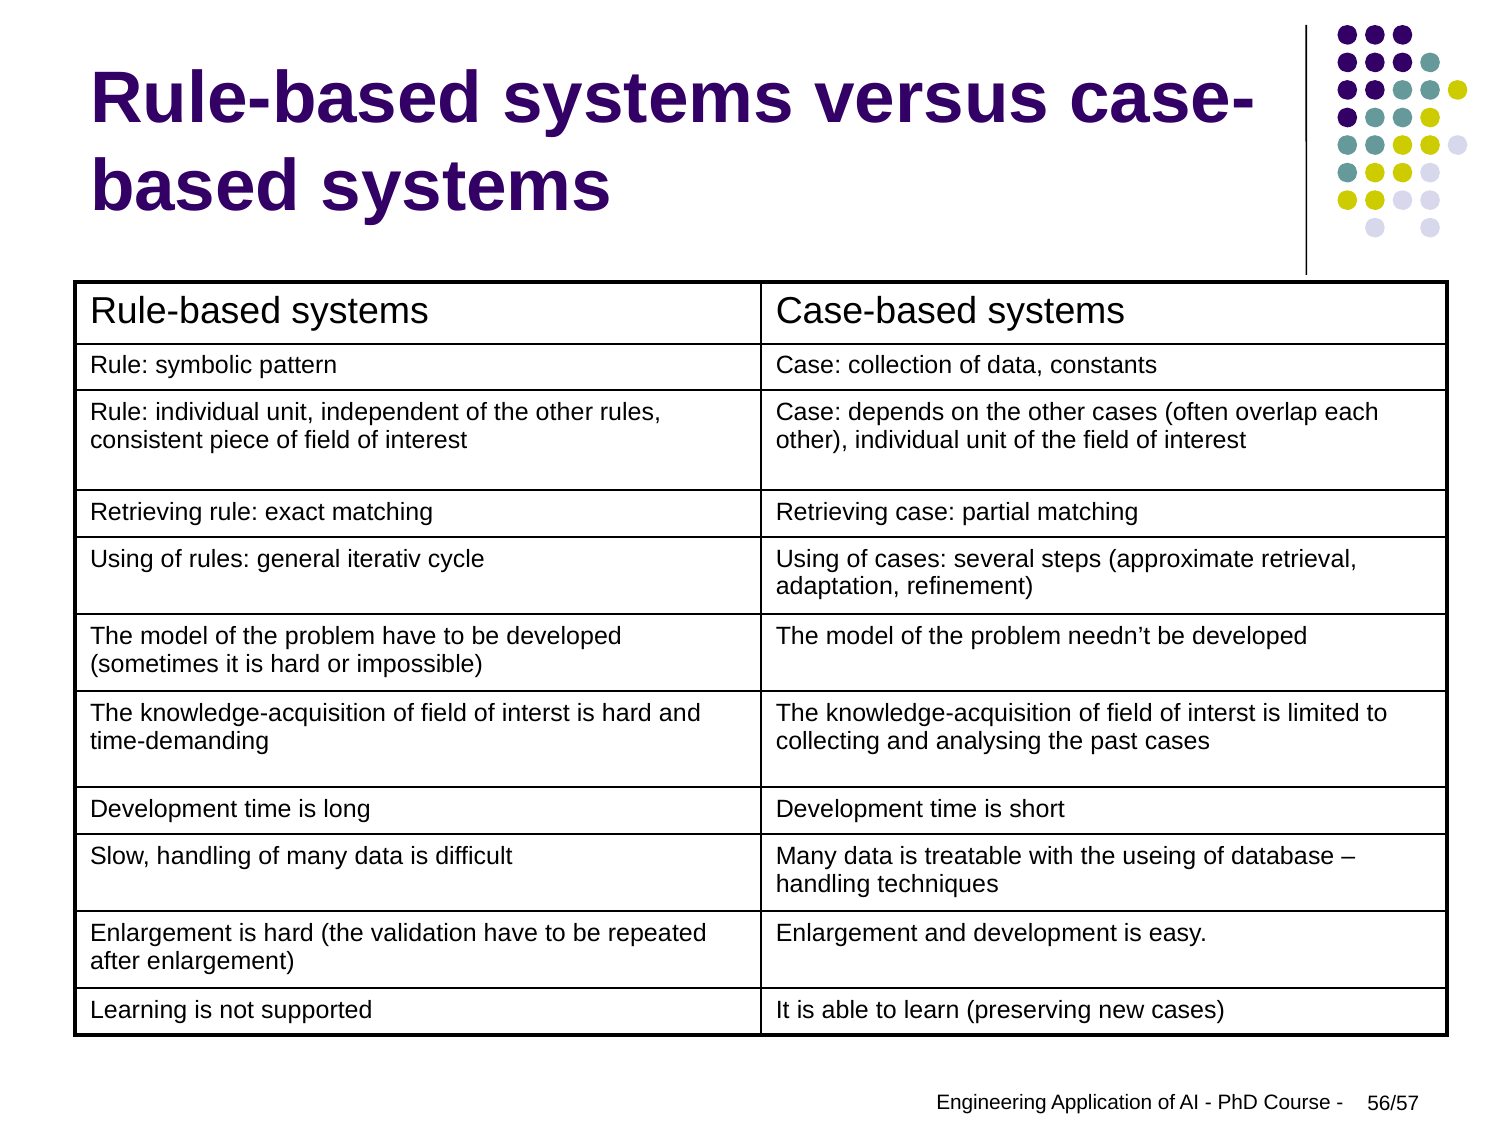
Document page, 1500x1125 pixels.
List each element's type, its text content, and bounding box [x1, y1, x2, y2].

table_cell Development time is short [762, 788, 1445, 833]
table_cell Development time is long [77, 788, 760, 833]
table_cell Using of rules: general iterativ cycle [77, 538, 760, 613]
table_cell Slow, handling of many data is difficult [77, 835, 760, 910]
table_cell Case: depends on the other cases (often overlap each other), individual unit of the field of interest [762, 391, 1445, 489]
table_cell The knowledge-acquisition of field of interst is limited to collecting and analysing the past cases [762, 692, 1445, 786]
table_cell The model of the problem needn’t be developed [762, 615, 1445, 690]
footer Engineering Application of AI - PhD Course - [855, 1080, 1365, 1125]
slide_number 56/57 [1352, 1082, 1448, 1125]
table_cell The knowledge-acquisition of field of interst is hard and time-demanding [77, 692, 760, 786]
table_header Case-based systems [762, 284, 1445, 343]
table_cell Rule: individual unit, independent of the other rules, consistent piece of field of interest [77, 391, 760, 489]
table_cell Many data is treatable with the useing of database –handling techniques [762, 835, 1445, 910]
table_cell Using of cases: several steps (approximate retrieval, adaptation, refinement) [762, 538, 1445, 613]
table_cell The model of the problem have to be developed (sometimes it is hard or impossible) [77, 615, 760, 690]
table_cell Learning is not supported [77, 989, 760, 1033]
table_header Rule-based systems [77, 284, 760, 343]
table_cell Enlargement and development is easy. [762, 912, 1445, 987]
table_cell Rule: symbolic pattern [77, 345, 760, 389]
table_cell Retrieving rule: exact matching [77, 491, 760, 536]
title Rule-based systems versus case-based systems [74, 19, 1313, 233]
table_cell Retrieving case: partial matching [762, 491, 1445, 536]
table_cell Case: collection of data, constants [762, 345, 1445, 389]
table_cell It is able to learn (preserving new cases) [762, 989, 1445, 1033]
table_cell Enlargement is hard (the validation have to be repeated after enlargement) [77, 912, 760, 987]
